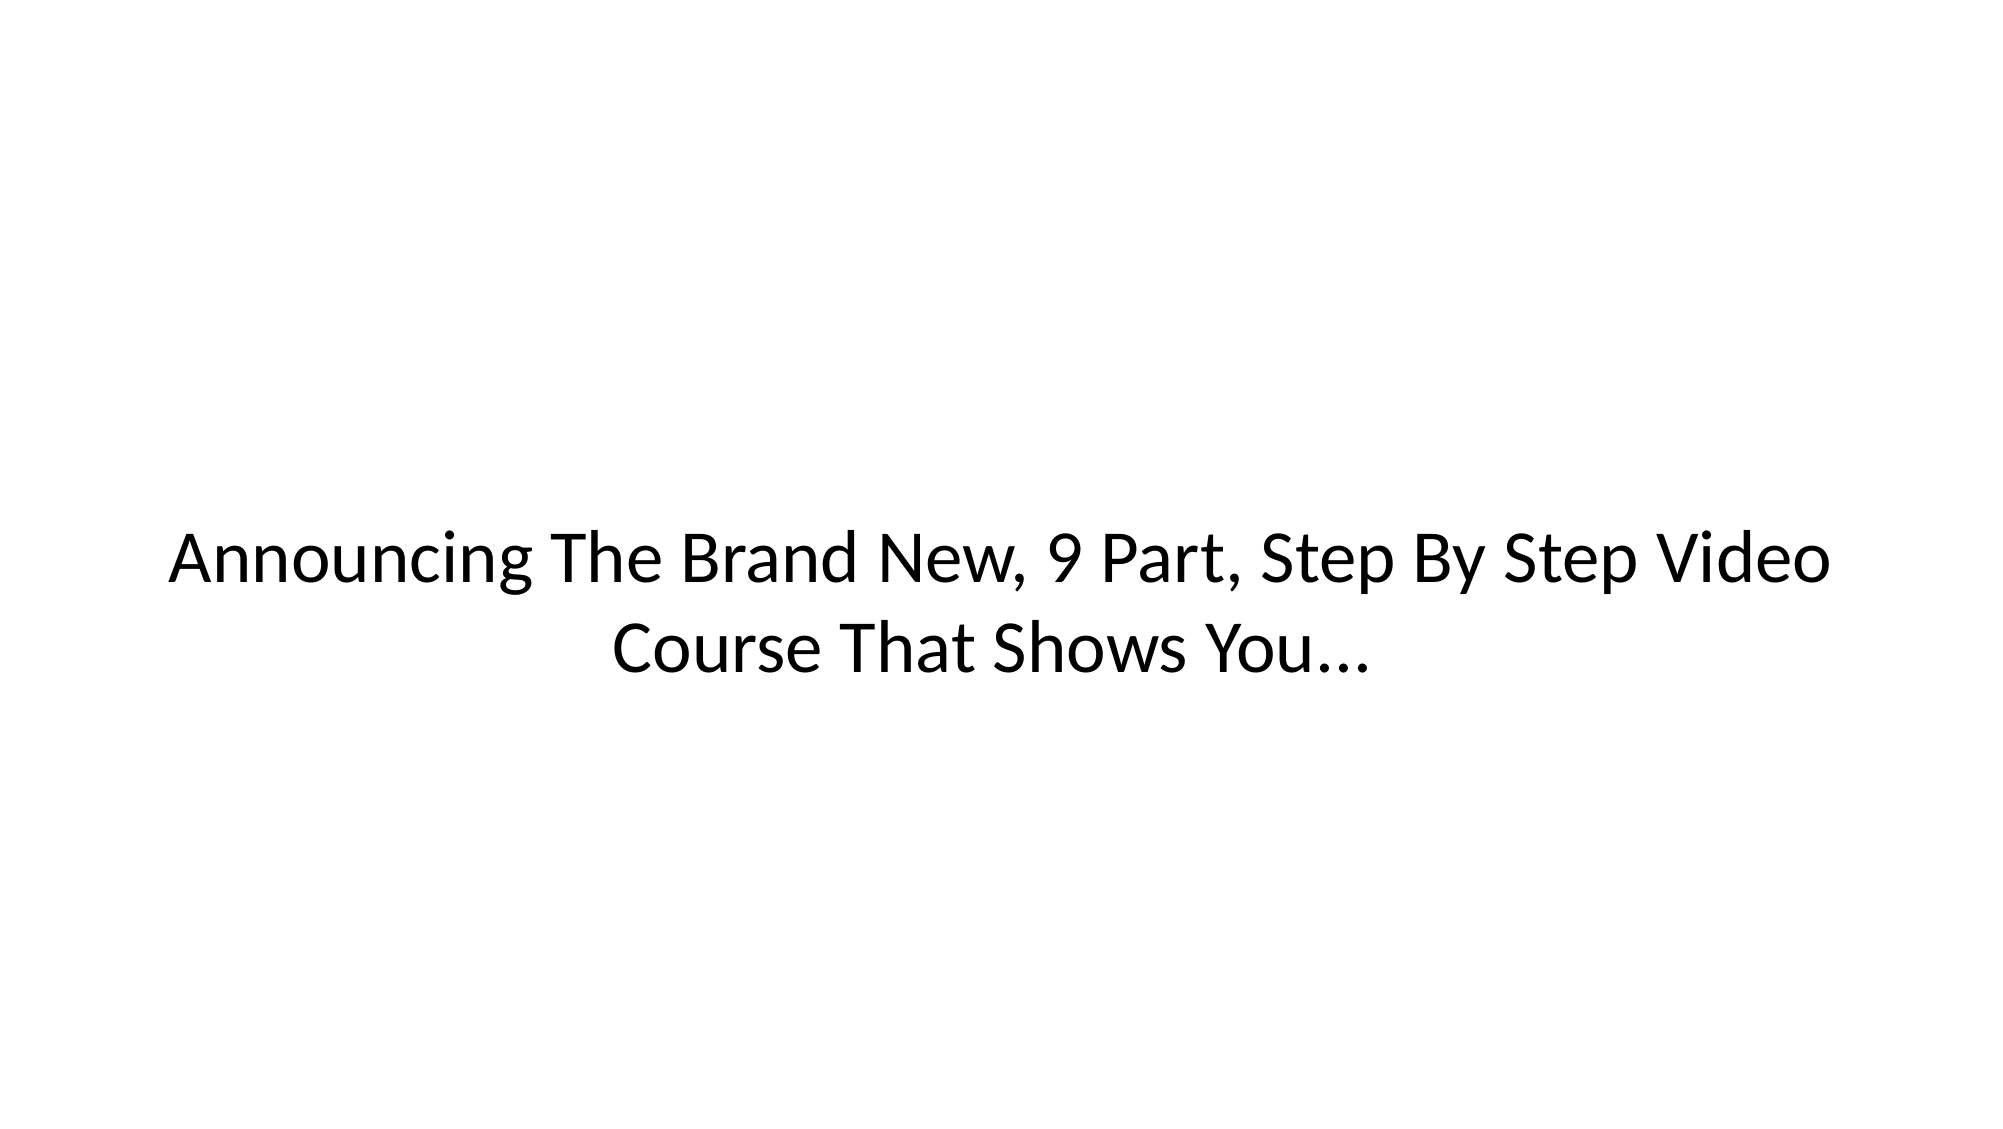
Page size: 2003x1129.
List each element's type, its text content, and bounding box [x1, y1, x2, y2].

title Announcing The Brand New, 9 Part, Step By Step Video Course That Shows You... [150, 350, 1853, 844]
